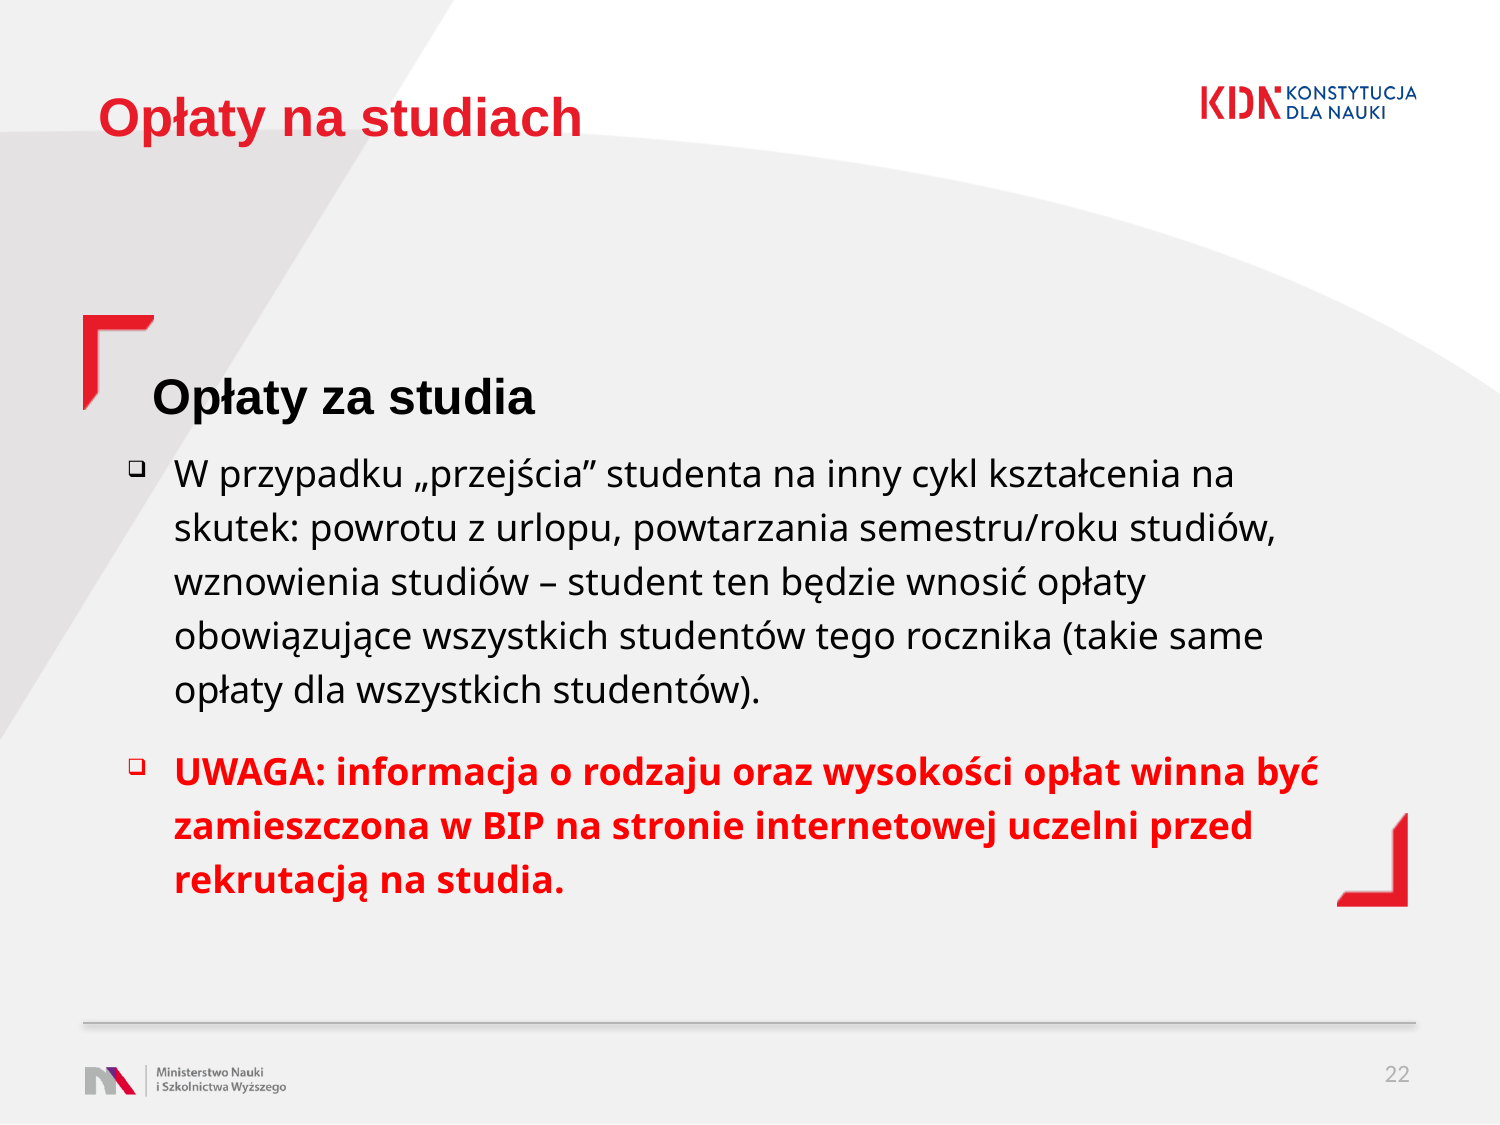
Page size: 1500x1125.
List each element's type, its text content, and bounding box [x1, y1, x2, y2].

picture [0, 0, 1500, 1125]
slide_number 22 [1074, 1042, 1425, 1103]
text_box Opłaty za studia [137, 357, 1259, 433]
list W przypadku „przejścia” studenta na inny cykl kształcenia na skutek: powrotu z urlopu, powtarzania semestru/roku studiów, wznowienia studiów – student ten będzie wnosić opłaty obowiązujące wszystkich studentów tego rocznika (takie same opłaty dla wszystkich studentów). UWAGA: informacja o rodzaju oraz wysokości opłat winna być zamieszczona w BIP na stronie internetowej uczelni przed rekrutacją na studia. [112, 433, 1341, 941]
title Opłaty na studiach [83, 74, 1170, 143]
